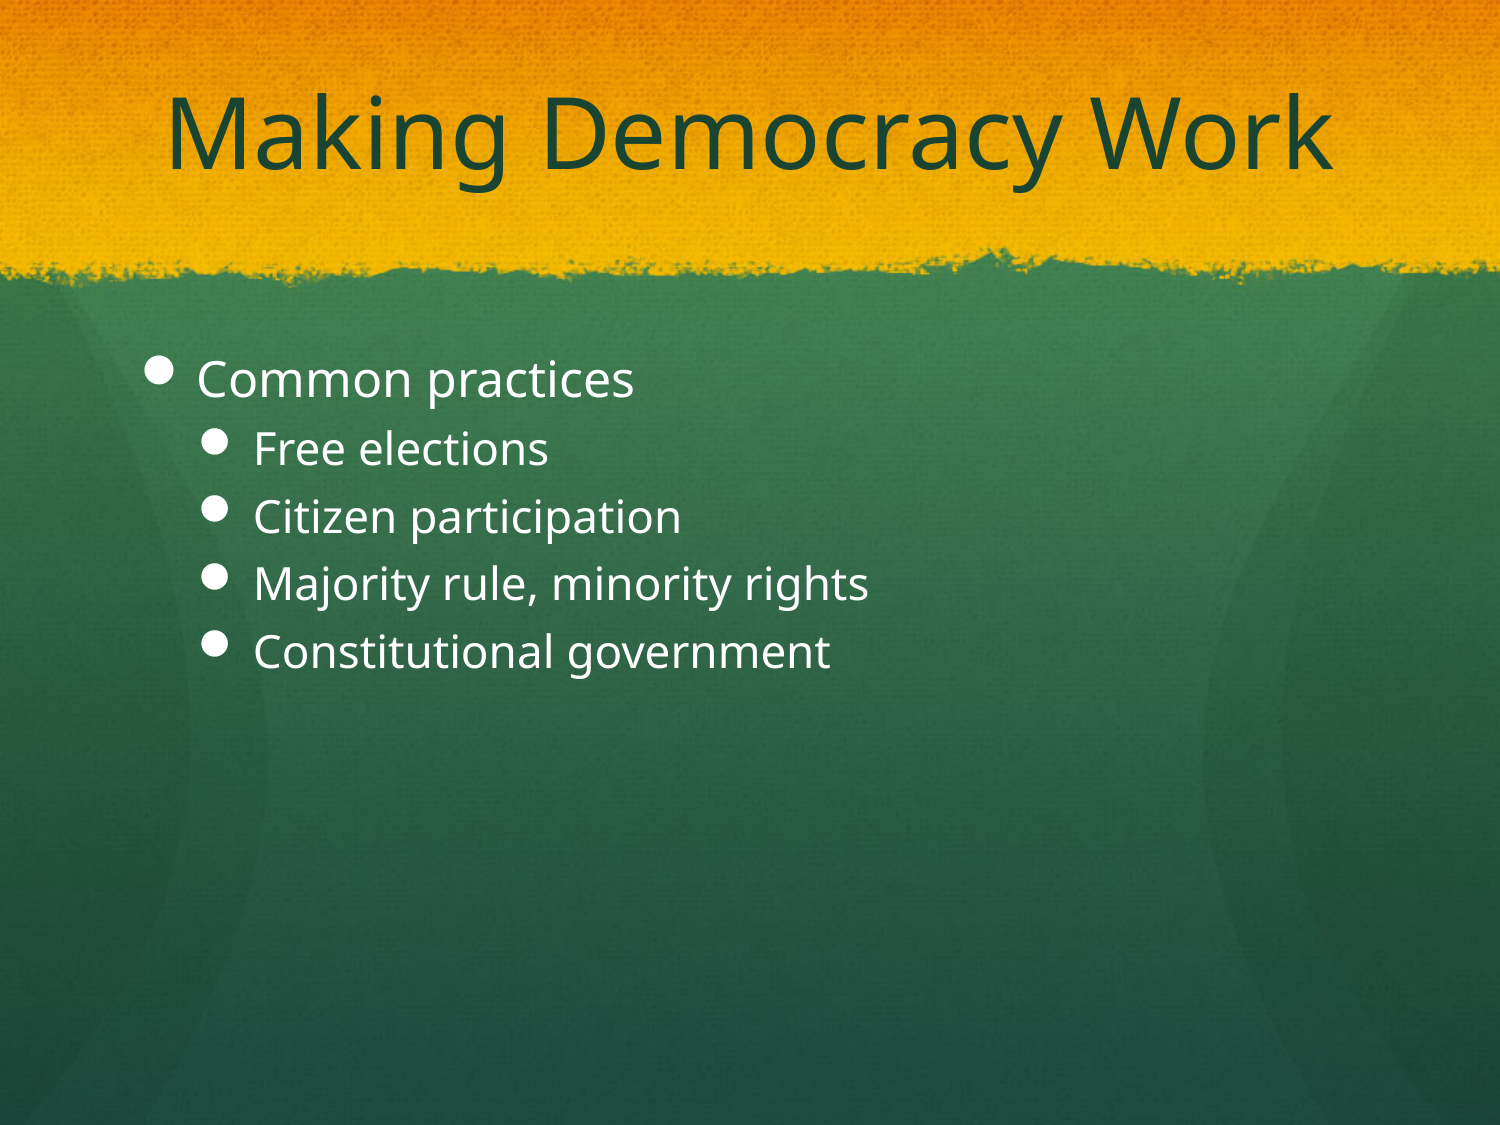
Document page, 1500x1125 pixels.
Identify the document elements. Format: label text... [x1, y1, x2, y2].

title Making Democracy Work [125, 13, 1375, 246]
list Common practices Free elections Citizen participation Majority rule, minority rights Constitutional government [125, 339, 1375, 1026]
picture [0, 0, 1500, 1125]
